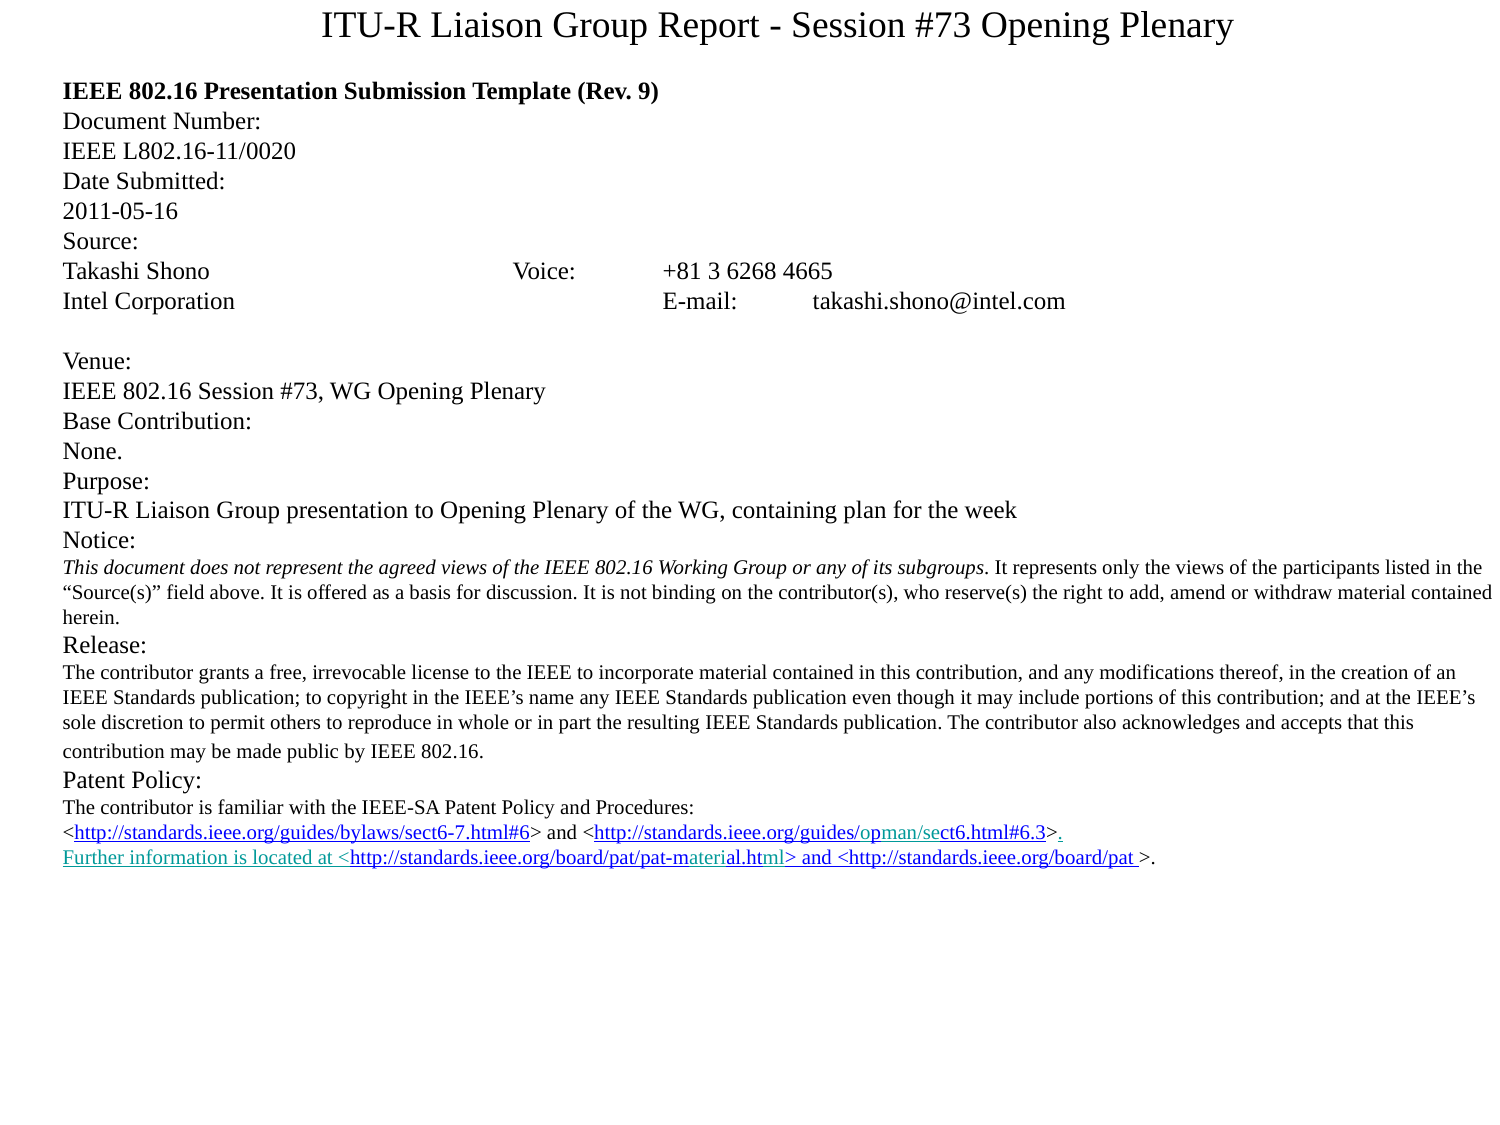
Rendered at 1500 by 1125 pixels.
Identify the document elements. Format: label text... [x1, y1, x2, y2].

text_box ITU-R Liaison Group Report - Session #73 Opening Plenary IEEE 802.16 Presentation Submission Template (Rev. 9) Document Number: IEEE L802.16-11/0020 Date Submitted: 2011-05-16 Source: Takashi Shono Voice: +81 3 6268 4665 Intel Corporation E-mail: takashi.shono@intel.com Venue: IEEE 802.16 Session #73, WG Opening Plenary Base Contribution: None. Purpose: ITU-R Liaison Group presentation to Opening Plenary of the WG, containing plan for the week Notice: This document does not represent the agreed views of the IEEE 802.16 Working Group or any of its subgroups. It represents only the views of the participants listed in the “Source(s)” field above. It is offered as a basis for discussion. It is not binding on the contributor(s), who reserve(s) the right to add, amend or withdraw material contained herein. Release: The contributor grants a free, irrevocable license to the IEEE to incorporate material contained in this contribution, and any modifications thereof, in the creation of an IEEE Standards publication; to copyright in the IEEE’s name any IEEE Standards publication even though it may include portions of this contribution; and at the IEEE’s sole discretion to permit others to reproduce in whole or in part the resulting IEEE Standards publication. The contributor also acknowledges and accepts that this contribution may be made public by IEEE 802.16. Patent Policy: The contributor is familiar with the IEEE-SA Patent Policy and Procedures: <http://standards.ieee.org/guides/bylaws/sect6-7.html#6> and <http://standards.ieee.org/guides/opman/sect6.html#6.3>. Further information is located at <http://standards.ieee.org/board/pat/pat-material.html> and <http://standards.ieee.org/board/pat >. [0, 0, 1500, 888]
